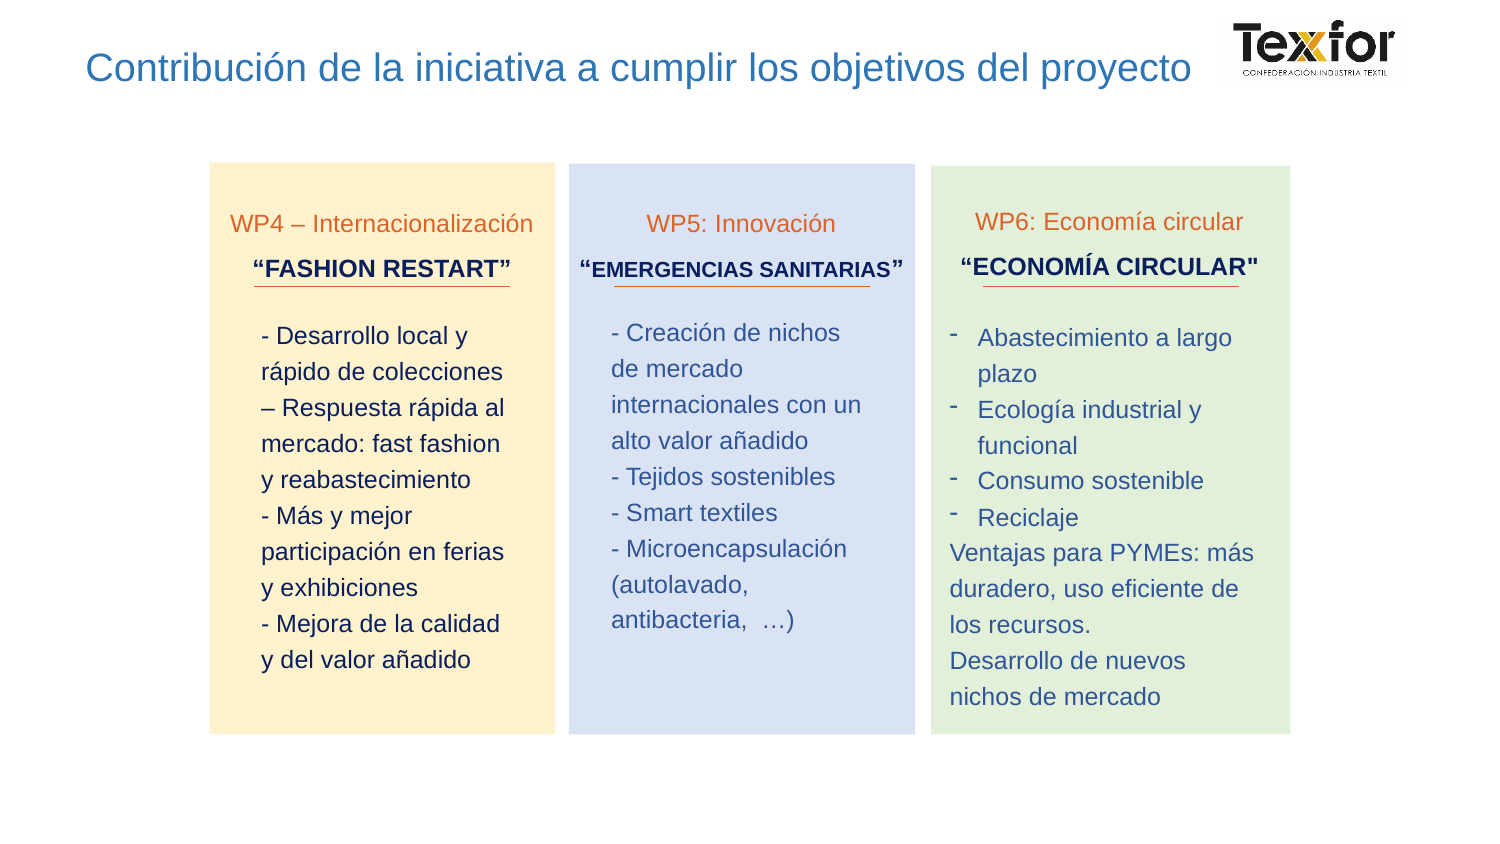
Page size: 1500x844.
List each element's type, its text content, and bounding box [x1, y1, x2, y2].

text_box WP4 – Internacionalización “FASHION RESTART” [209, 198, 555, 290]
text_box [209, 162, 556, 735]
text_box [931, 165, 1291, 735]
text_box WP5: Innovación “EMERGENCIAS SANITARIAS” [568, 198, 915, 290]
text_box - Desarrollo local y rápido de colecciones – Respuesta rápida al mercado: fast fashion y reabastecimiento - Más y mejor participación en ferias y exhibiciones - Mejora de la calidad y del valor añadido [253, 306, 517, 681]
text_box WP6: Economía circular “ECONOMÍA CIRCULAR" [929, 196, 1290, 288]
text_box [568, 163, 916, 735]
text_box Abastecimiento a largo plazo Ecología industrial y funcional Consumo sostenible Reciclaje Ventajas para PYMEs: más duradero, uso eficiente de los recursos. Desarrollo de nuevos nichos de mercado [942, 308, 1272, 718]
text_box Contribución de la iniciativa a cumplir los objetivos del proyecto [79, 36, 1239, 96]
text_box - Creación de nichos de mercado internacionales con un alto valor añadido - Tejidos sostenibles - Smart textiles - Microencapsulación (autolavado, antibacteria, …) [603, 303, 879, 642]
picture [1219, 16, 1410, 82]
